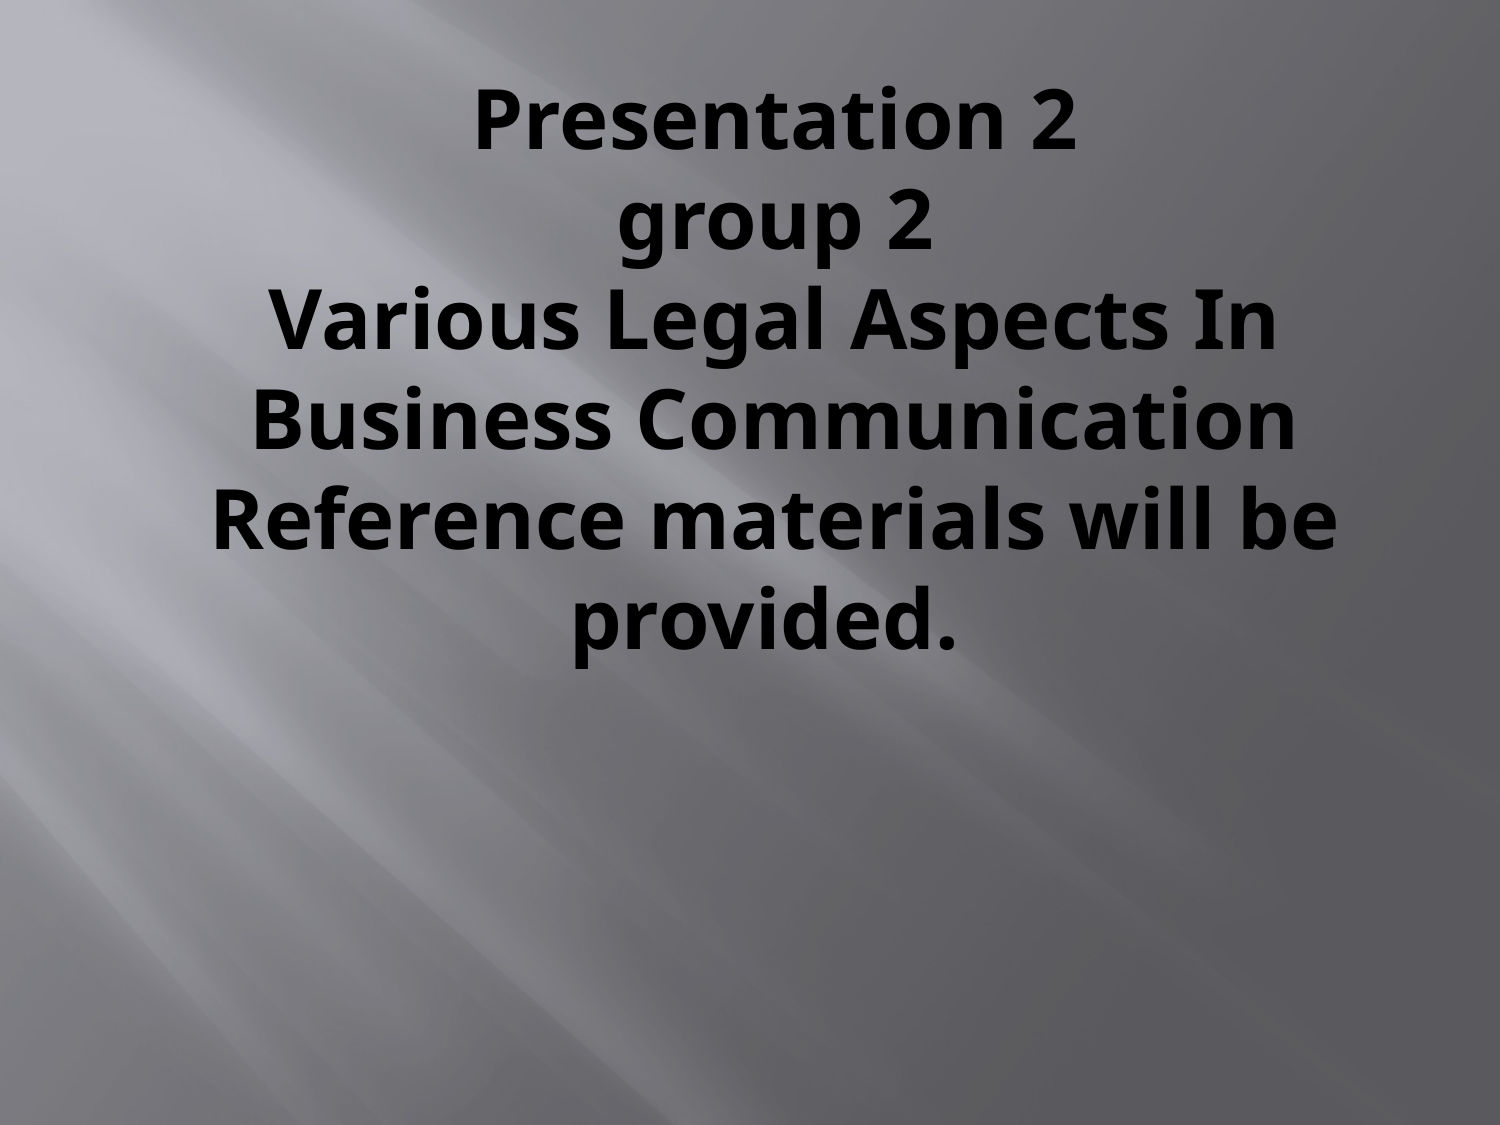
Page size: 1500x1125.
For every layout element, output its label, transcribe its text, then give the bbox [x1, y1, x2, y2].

title Presentation 2 group 2 Various Legal Aspects In Business Communication Reference materials will be provided. [99, 237, 1450, 425]
